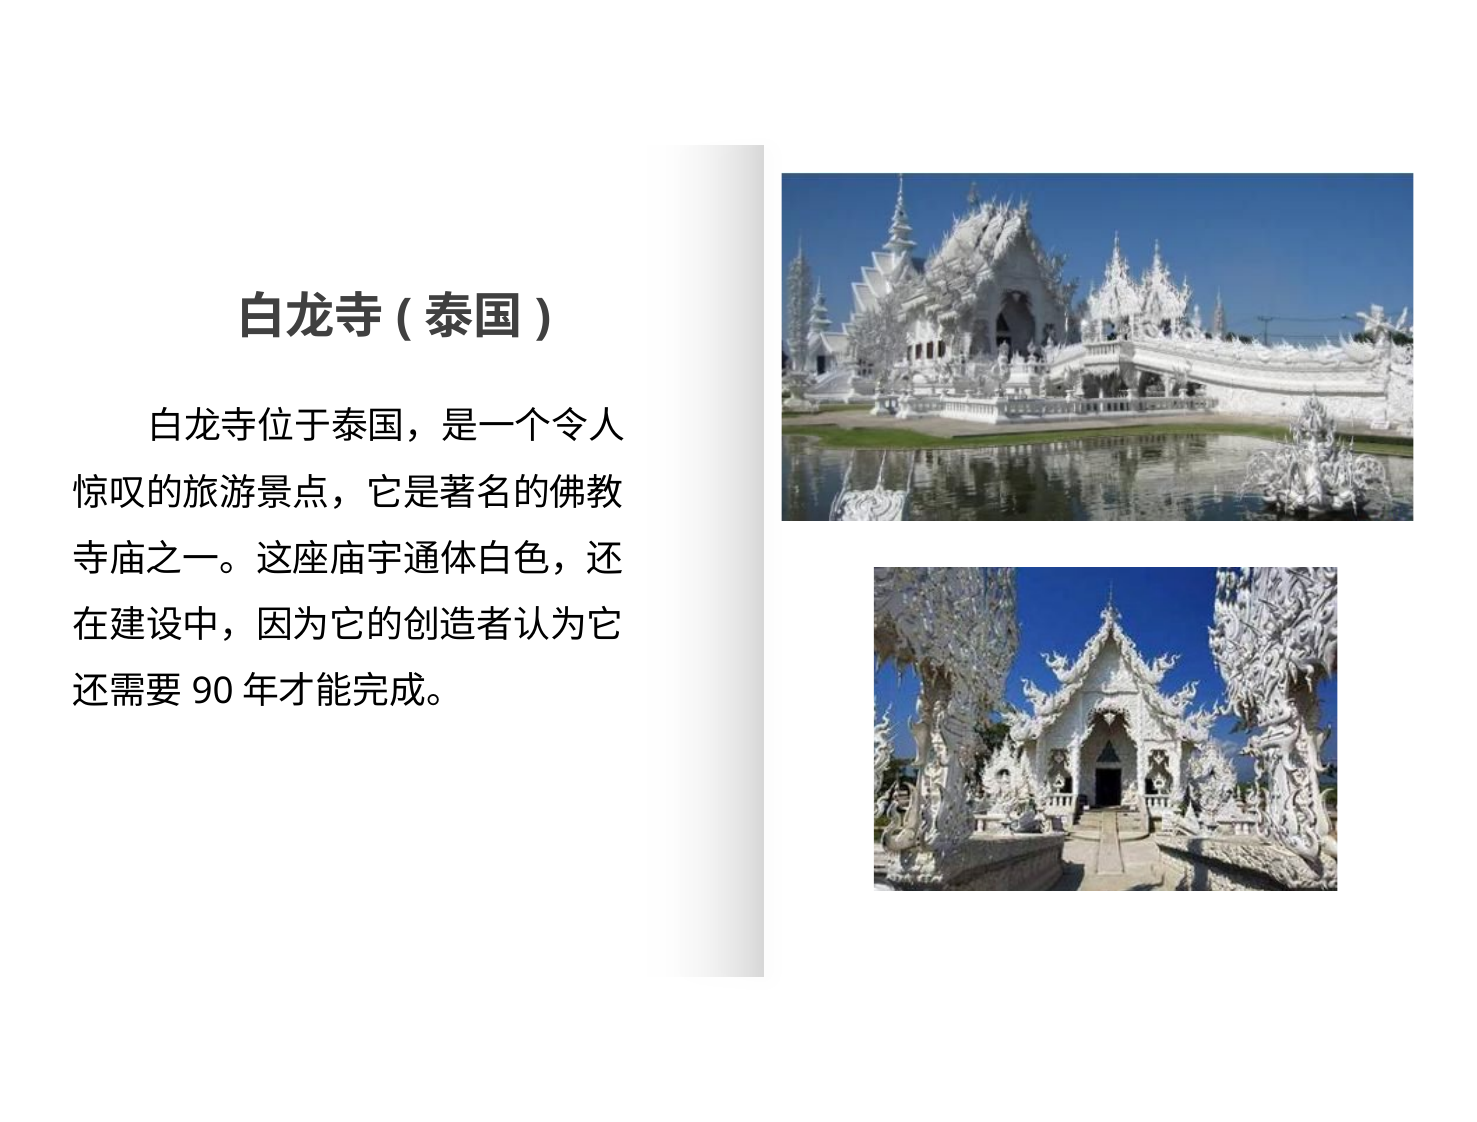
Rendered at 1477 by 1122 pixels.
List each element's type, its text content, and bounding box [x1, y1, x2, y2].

picture [873, 567, 1338, 891]
text_box [24, 145, 764, 977]
text_box 白龙寺(泰国) [213, 265, 575, 352]
text_box 白龙寺位于泰国，是一个令人惊叹的旅游景点，它是著名的佛教寺庙之一。这座庙宇通体白色，还在建设中，因为它的创造者认为它还需要90年才能完成。 [57, 372, 655, 719]
picture [781, 172, 1414, 521]
